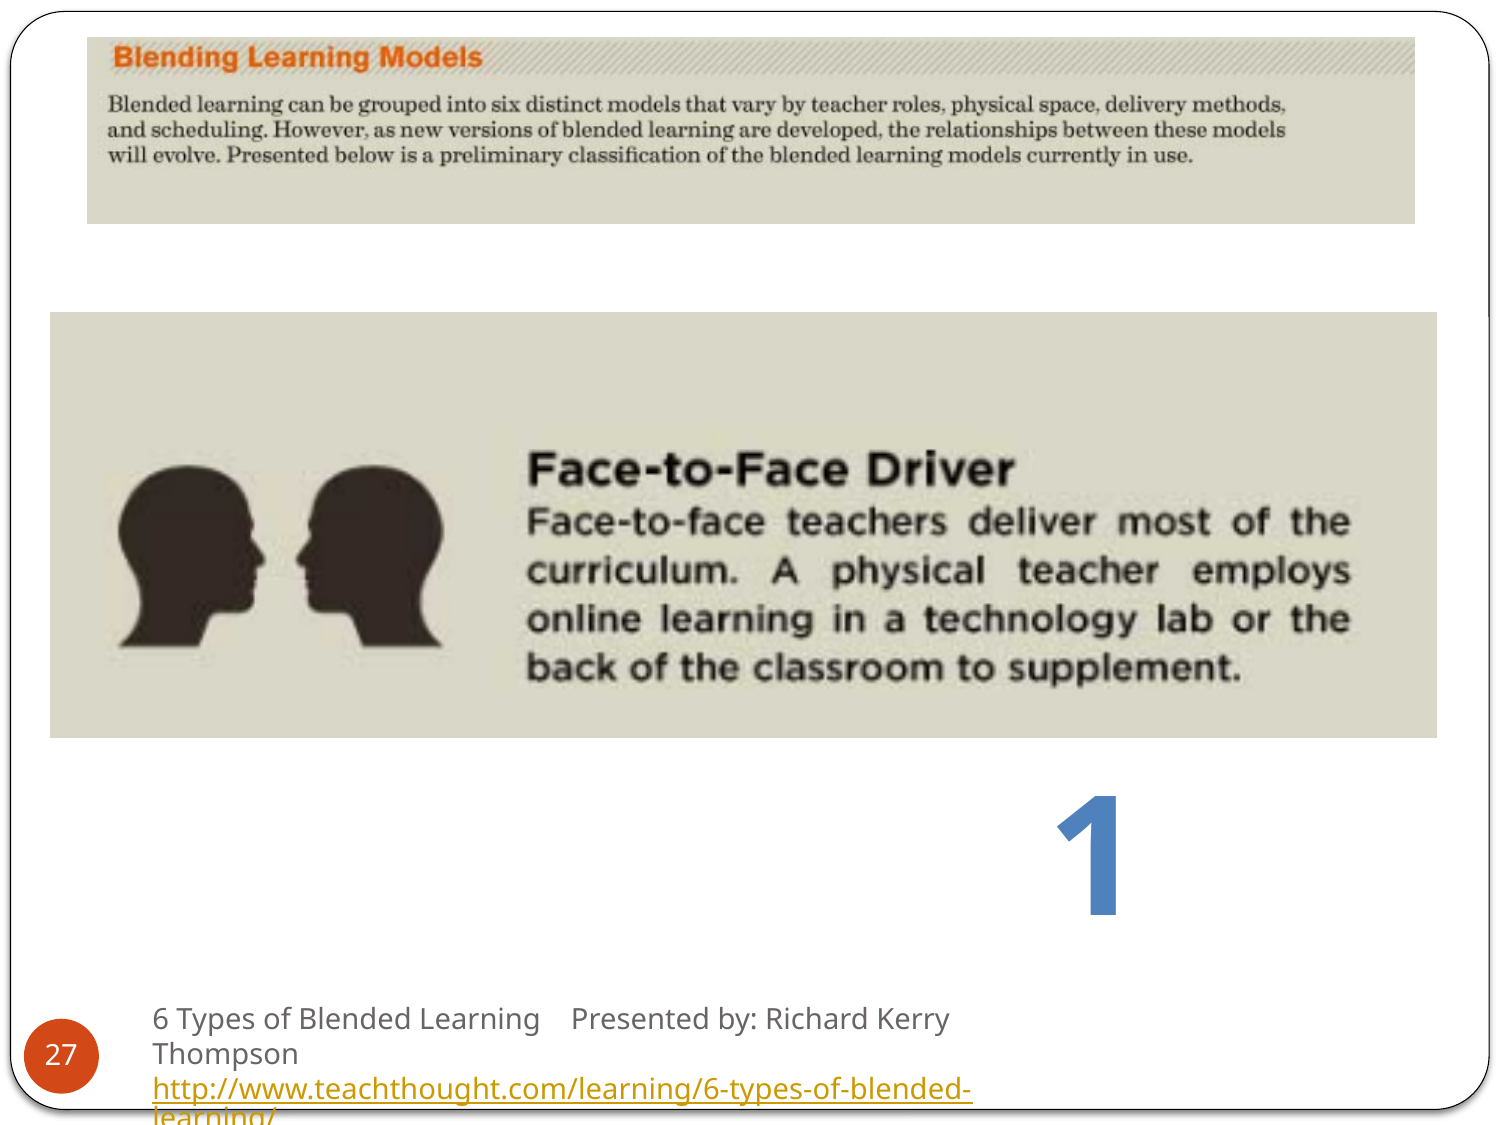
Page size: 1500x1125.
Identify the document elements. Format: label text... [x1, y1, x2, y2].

slide_number 27 [23, 1018, 99, 1094]
picture [87, 37, 1415, 224]
picture [49, 312, 1437, 738]
text_box 1 [1032, 747, 1158, 956]
footer 6 Types of Blended Learning Presented by: Richard Kerry Thompson http://www.teachthought.com/learning/6-types-of-blended-learning/ [137, 1042, 988, 1103]
